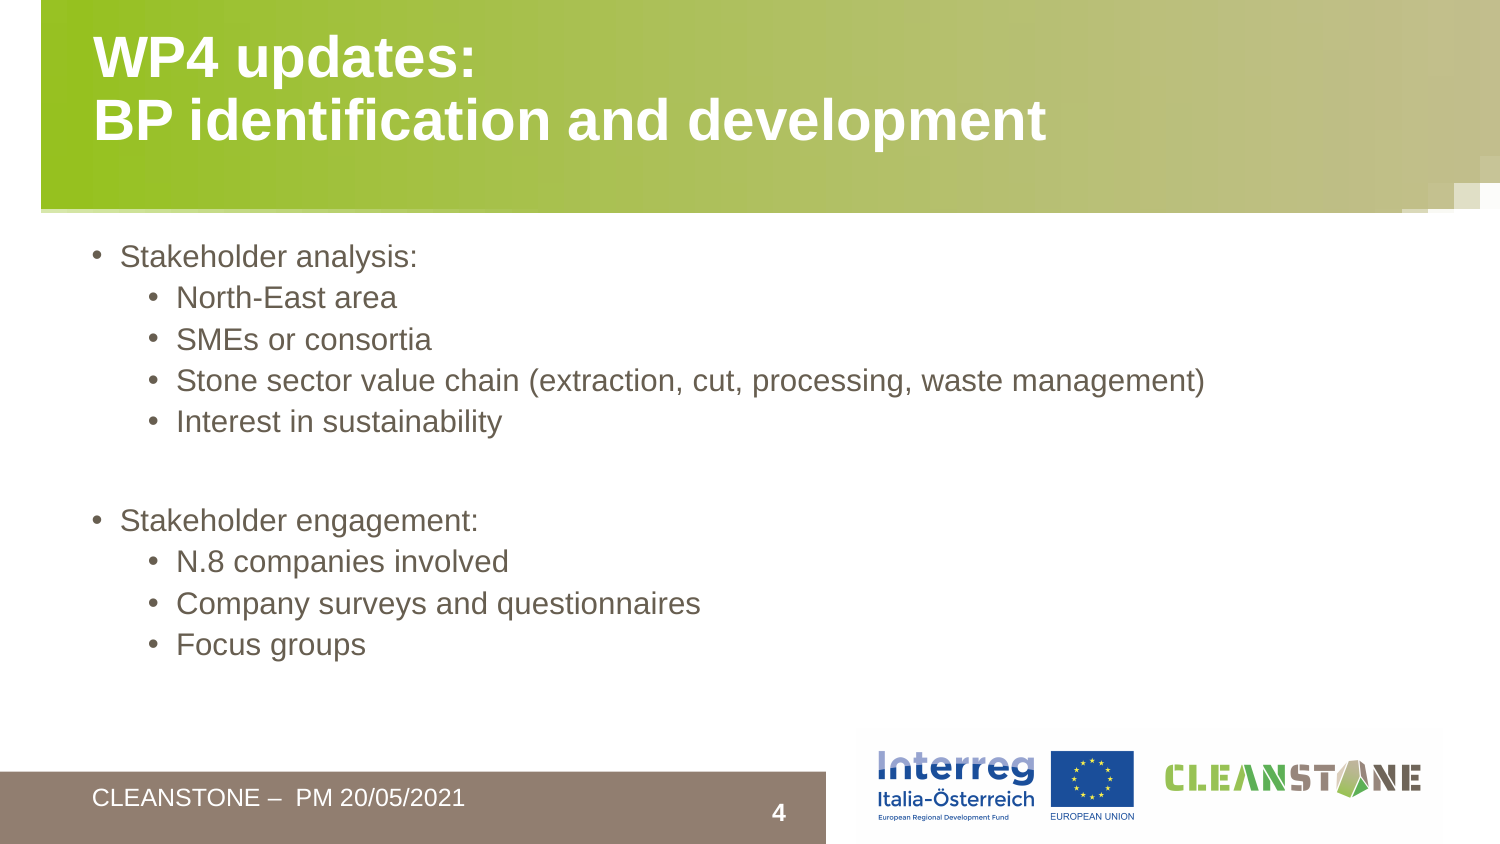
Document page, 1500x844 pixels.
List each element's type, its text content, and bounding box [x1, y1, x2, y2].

slide_number 4 [578, 789, 802, 835]
list Stakeholder analysis: North-East area SMEs or consortia Stone sector value chain (extraction, cut, processing, waste management) Interest in sustainability Stakeholder engagement: N.8 companies involved Company surveys and questionnaires Focus groups [76, 232, 1424, 753]
title WP4 updates: BP identification and development [78, 8, 1372, 172]
picture [856, 728, 1443, 844]
footer CLEANSTONE – PM 20/05/2021 [76, 789, 578, 835]
